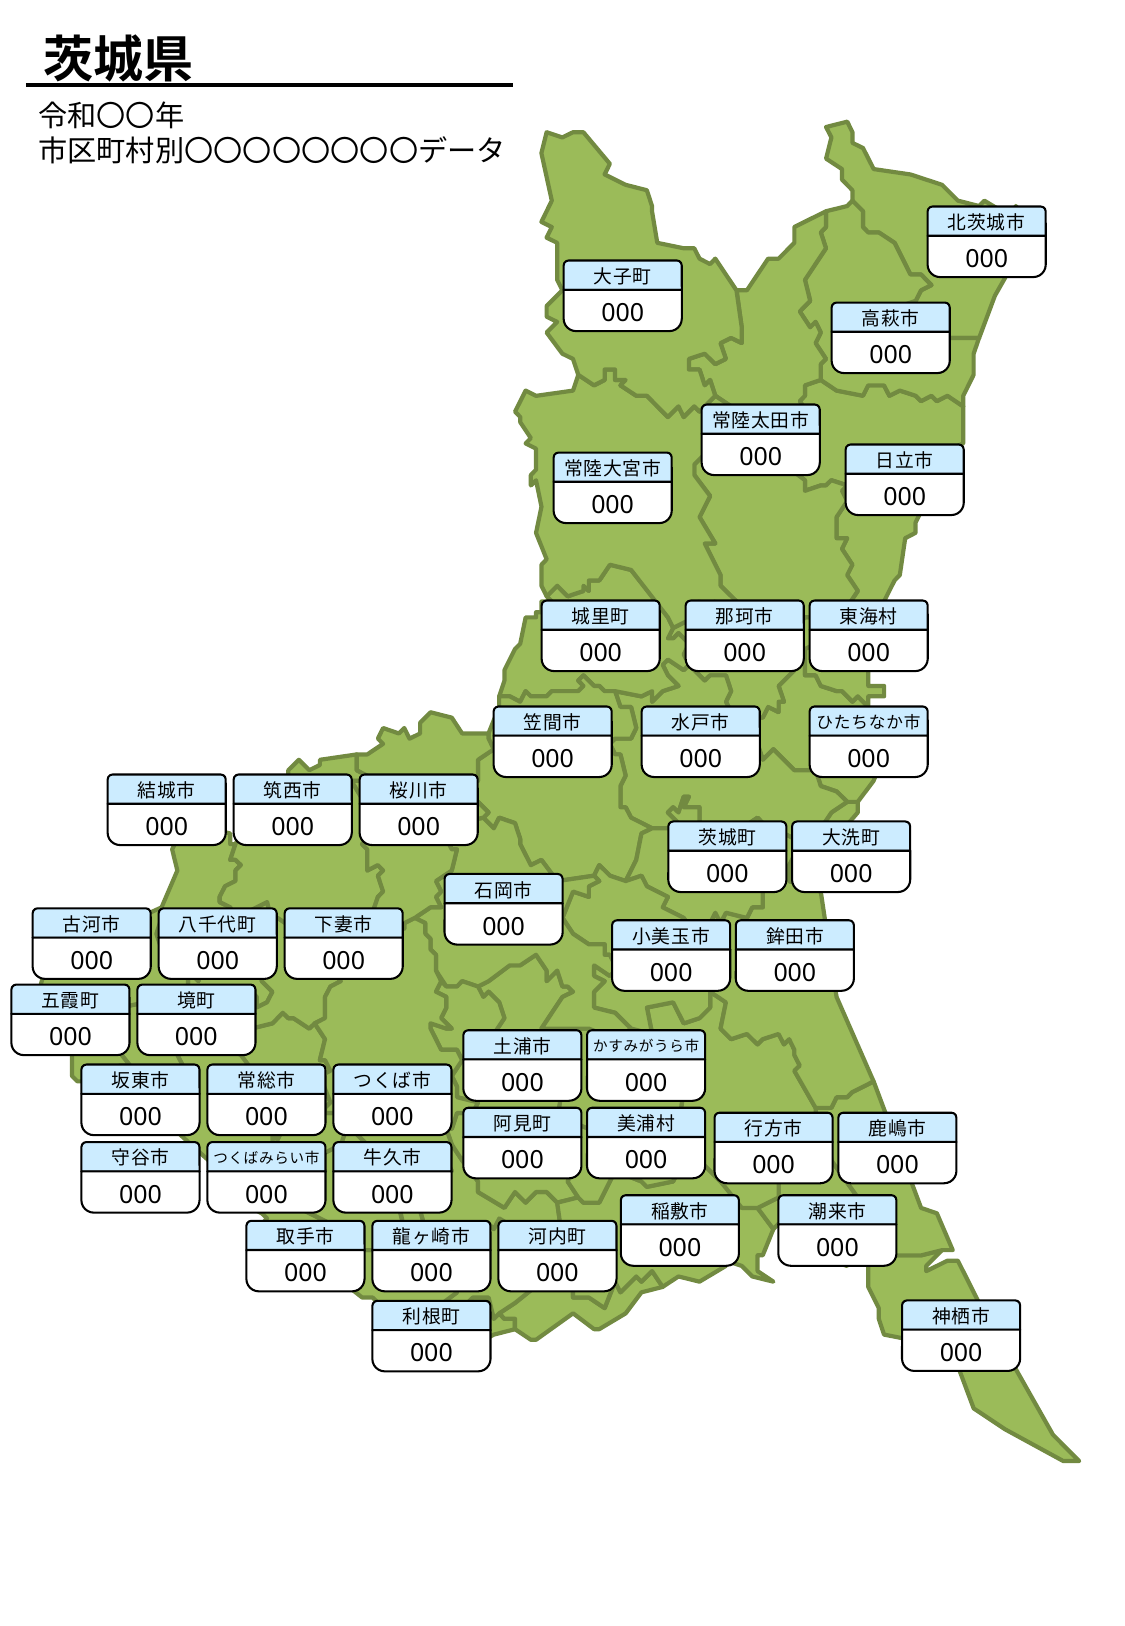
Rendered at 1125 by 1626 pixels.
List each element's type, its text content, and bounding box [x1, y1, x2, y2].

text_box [668, 821, 787, 893]
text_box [586, 1030, 706, 1102]
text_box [137, 984, 256, 1056]
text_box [553, 452, 672, 524]
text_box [284, 908, 403, 980]
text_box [611, 920, 731, 992]
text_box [444, 873, 563, 945]
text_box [714, 1112, 833, 1184]
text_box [809, 600, 928, 672]
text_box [207, 1064, 326, 1136]
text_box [81, 1064, 200, 1136]
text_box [586, 1107, 706, 1179]
text_box 令和〇〇年 市区町村別〇〇〇〇〇〇〇〇データ [23, 89, 522, 175]
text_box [463, 1030, 582, 1102]
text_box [685, 600, 805, 672]
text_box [158, 908, 277, 980]
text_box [735, 920, 855, 992]
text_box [498, 1220, 617, 1292]
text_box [809, 706, 928, 778]
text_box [493, 706, 612, 778]
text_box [620, 1195, 740, 1267]
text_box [333, 1064, 452, 1136]
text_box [11, 984, 130, 1056]
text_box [845, 444, 964, 516]
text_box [107, 774, 226, 846]
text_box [372, 1300, 491, 1372]
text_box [81, 1141, 200, 1213]
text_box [207, 1141, 326, 1213]
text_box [901, 1300, 1021, 1372]
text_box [40, 121, 1080, 1462]
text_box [791, 821, 911, 893]
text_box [233, 774, 352, 846]
text_box 茨城県 [28, 20, 208, 83]
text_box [372, 1220, 491, 1292]
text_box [831, 302, 950, 374]
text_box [32, 908, 151, 980]
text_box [838, 1112, 957, 1184]
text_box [463, 1107, 582, 1179]
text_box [778, 1195, 897, 1267]
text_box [641, 706, 761, 778]
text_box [359, 774, 478, 846]
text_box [701, 404, 821, 476]
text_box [563, 260, 682, 332]
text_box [927, 206, 1046, 278]
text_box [541, 600, 660, 672]
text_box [246, 1220, 365, 1292]
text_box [333, 1141, 452, 1213]
